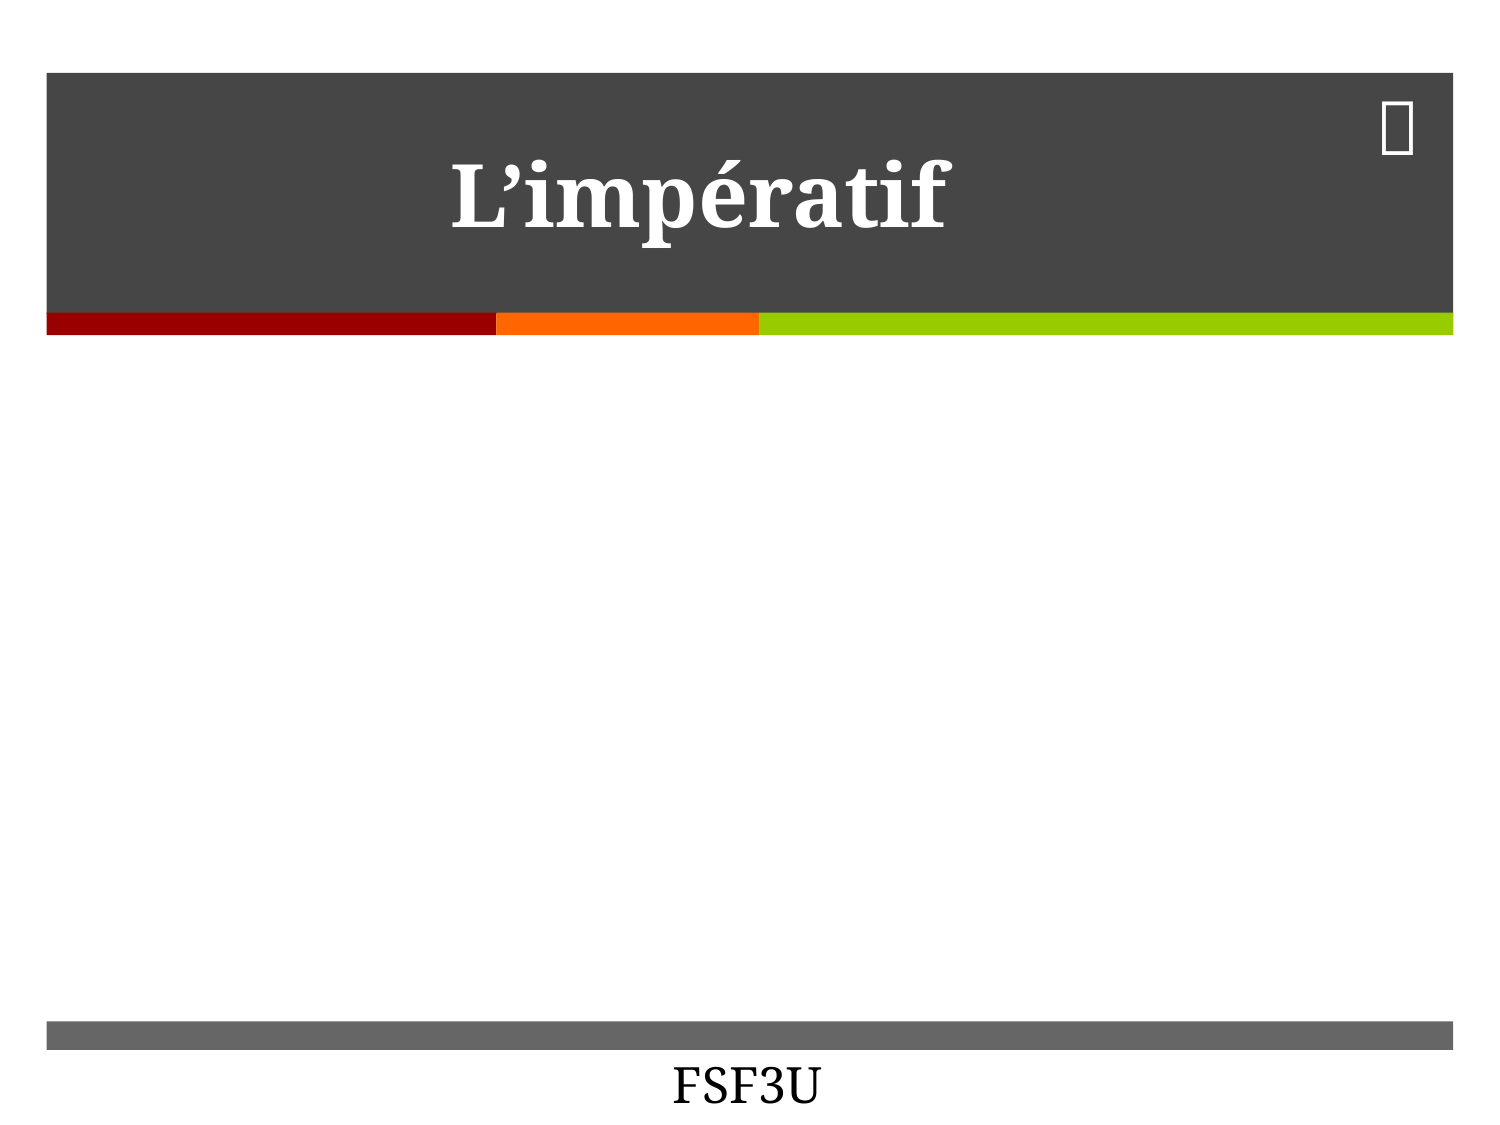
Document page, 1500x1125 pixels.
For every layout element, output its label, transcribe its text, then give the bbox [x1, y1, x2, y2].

title L’impératif [69, 73, 1351, 253]
subtitle FSF3U [111, 1045, 1384, 1125]
